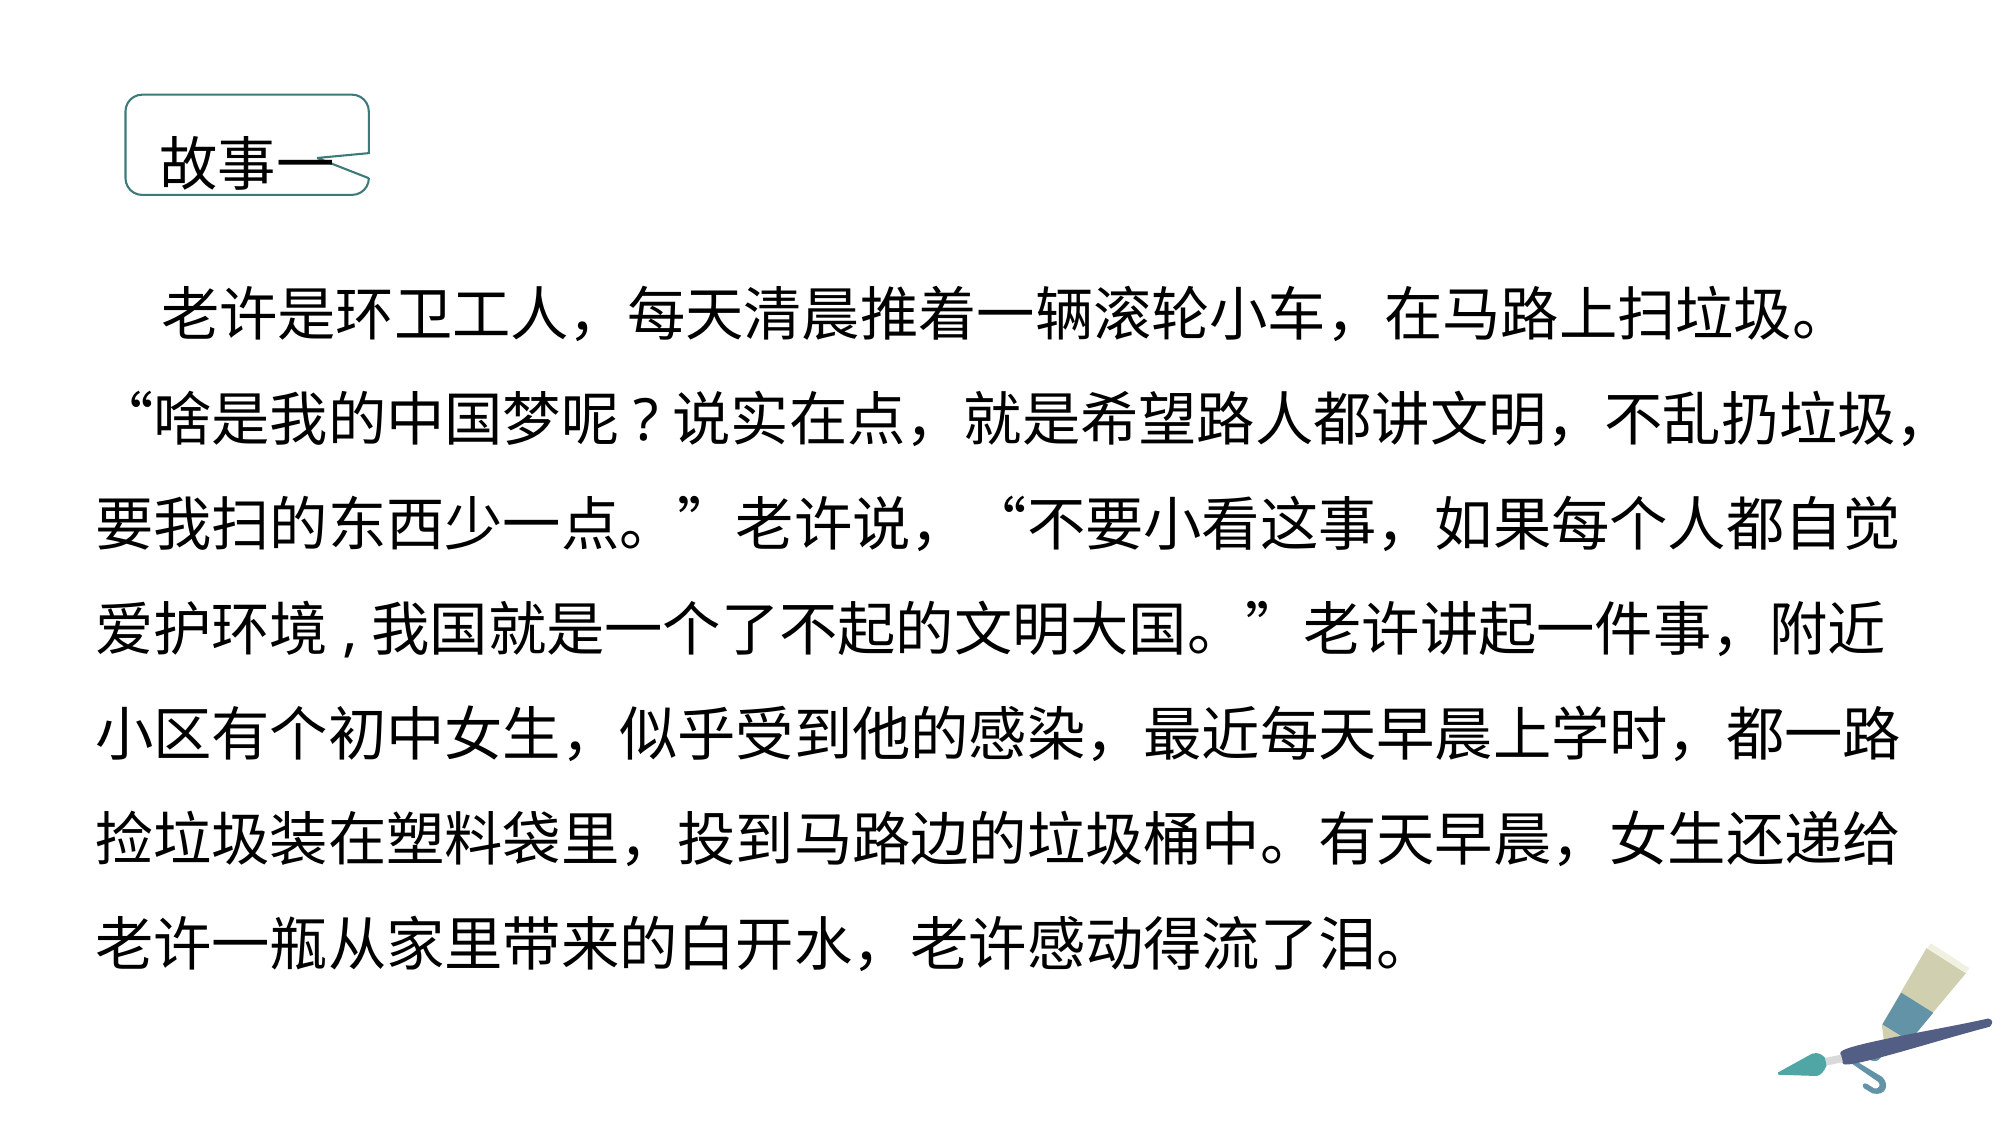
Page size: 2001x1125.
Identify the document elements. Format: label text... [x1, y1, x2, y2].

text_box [1811, 945, 1974, 1125]
text_box 老许是环卫工人，每天清晨推着一辆滚轮小车，在马路上扫垃圾。“啥是我的中国梦呢?说实在点，就是希望路人都讲文明，不乱扔垃圾，要我扫的东西少一点。”老许说，“不要小看这事，如果每个人都自觉爱护环境,我国就是一个了不起的文明大国。”老许讲起一件事，附近小区有个初中女生，似乎受到他的感染，最近每天早晨上学时，都一路捡垃圾装在塑料袋里，投到马路边的垃圾桶中。有天早晨，女生还递给老许一瓶从家里带来的白开水，老许感动得流了泪。 [80, 234, 1920, 985]
text_box 故事一 [124, 93, 370, 196]
